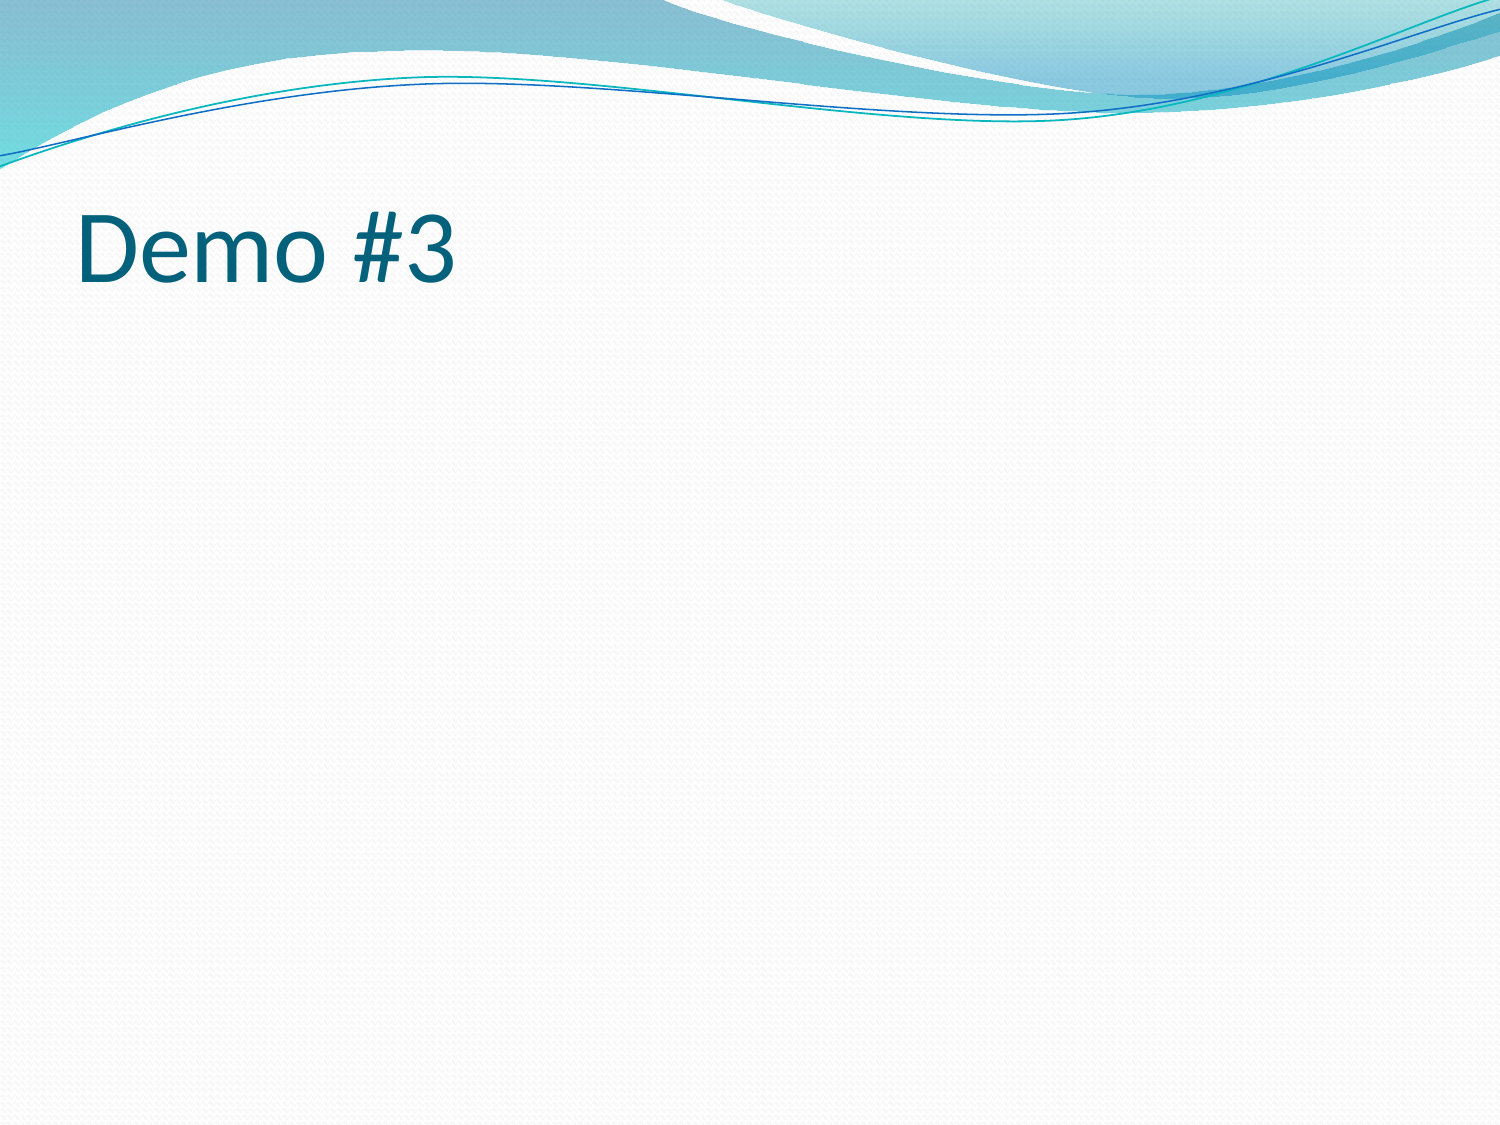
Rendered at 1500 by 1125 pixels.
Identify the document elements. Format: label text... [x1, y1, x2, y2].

title Demo #3 [75, 115, 1425, 303]
